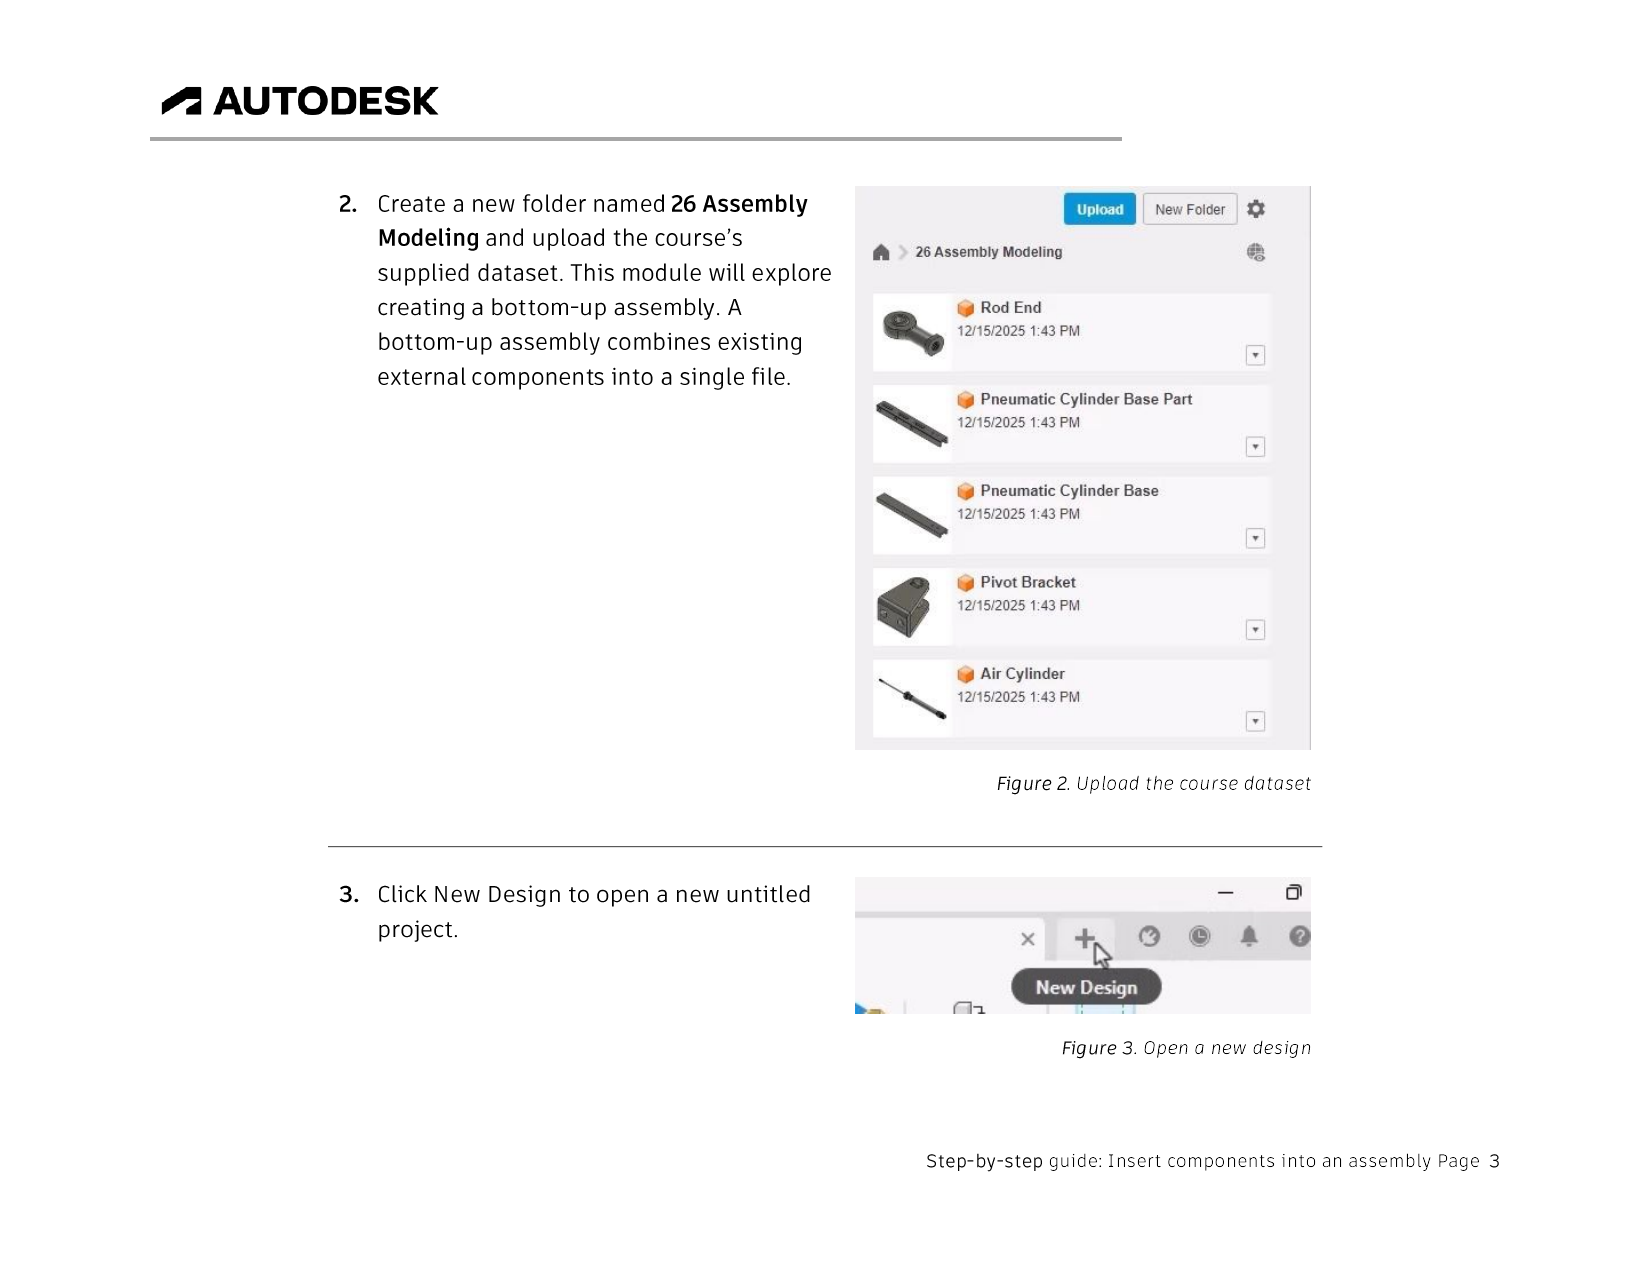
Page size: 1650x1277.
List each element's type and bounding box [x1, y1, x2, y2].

text_box [1061, 1034, 1322, 1062]
picture [854, 876, 1311, 1014]
text_box [376, 187, 845, 393]
picture [339, 878, 370, 911]
text_box [996, 770, 1322, 797]
text_box [926, 1147, 1512, 1175]
picture [160, 86, 439, 116]
text_box [376, 878, 829, 946]
picture [854, 186, 1311, 750]
picture [339, 187, 368, 220]
